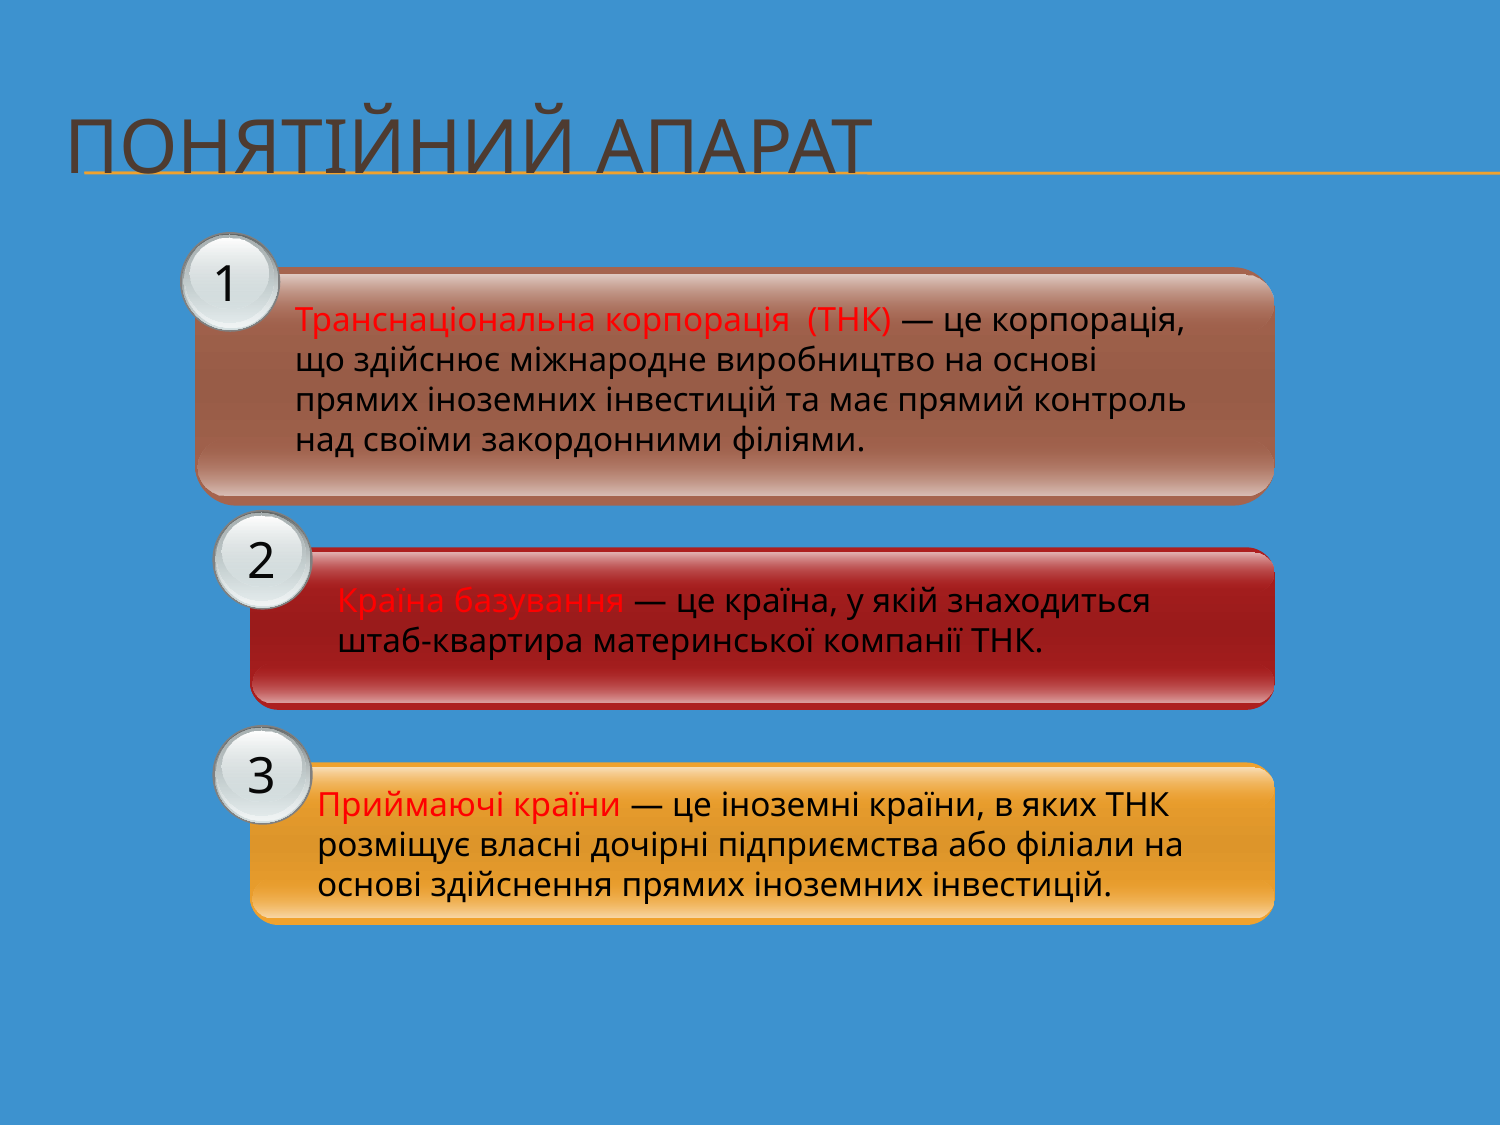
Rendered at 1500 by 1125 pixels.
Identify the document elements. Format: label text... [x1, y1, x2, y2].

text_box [249, 762, 1276, 926]
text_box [179, 231, 281, 333]
title Понятійний апарат [50, 75, 1475, 213]
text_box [249, 546, 1276, 711]
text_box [194, 266, 1276, 506]
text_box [212, 509, 313, 610]
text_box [212, 724, 313, 826]
